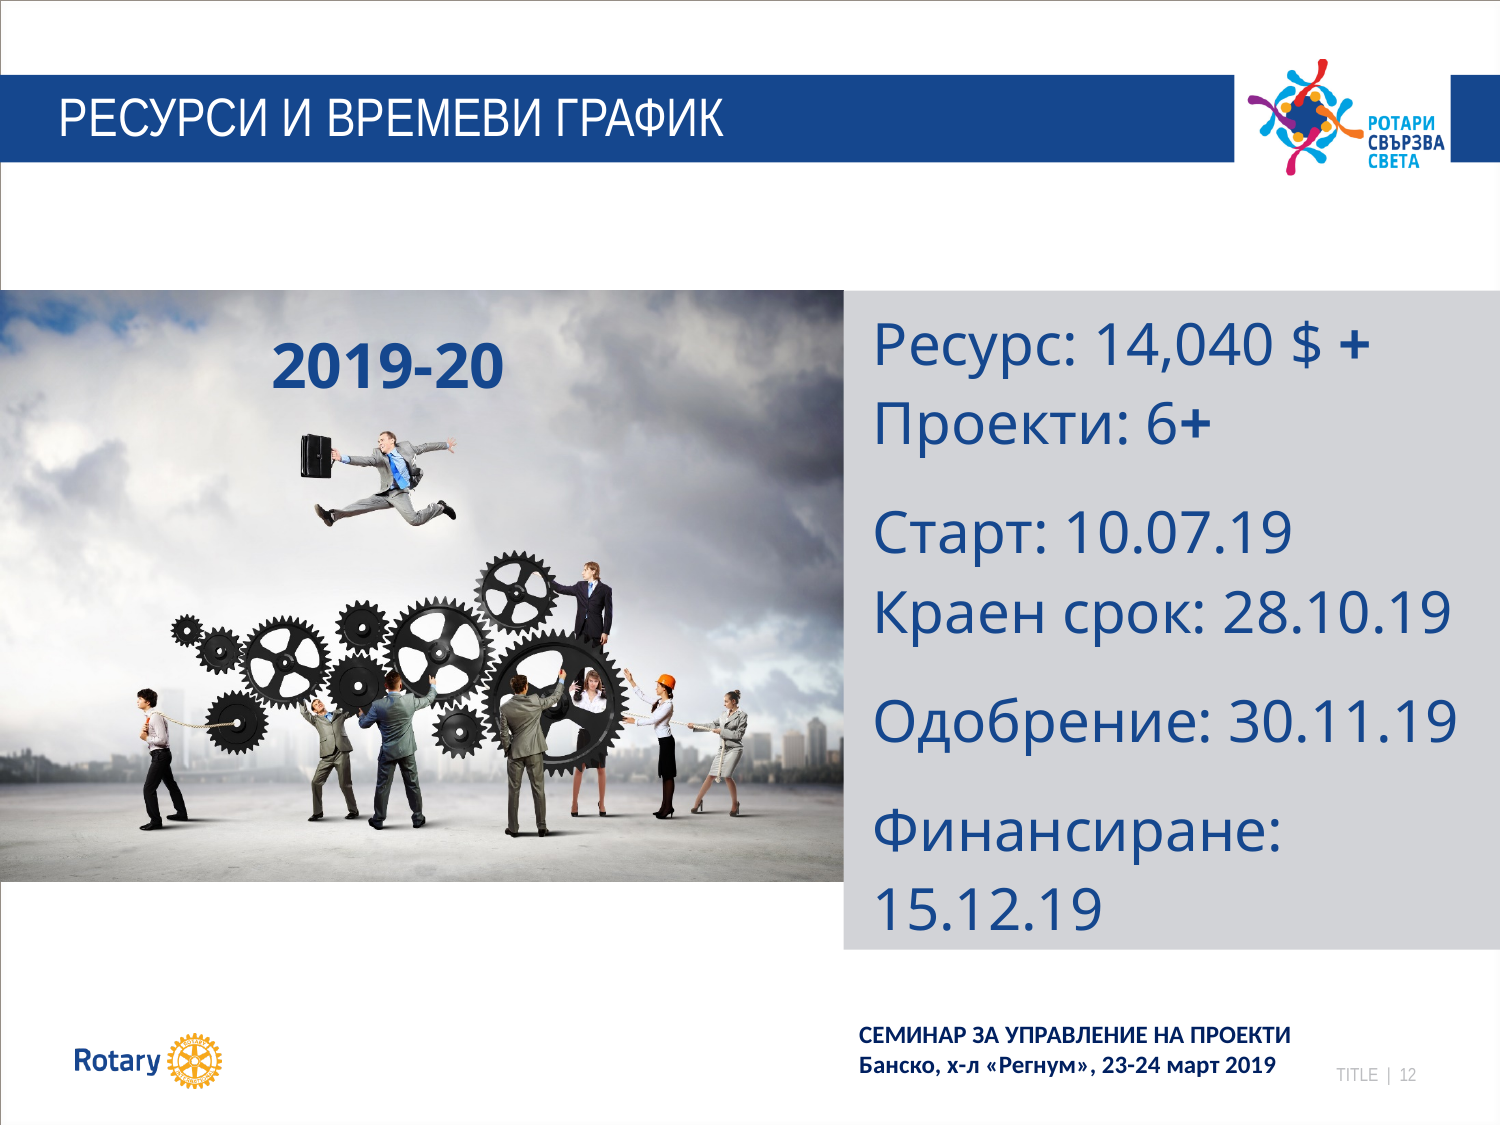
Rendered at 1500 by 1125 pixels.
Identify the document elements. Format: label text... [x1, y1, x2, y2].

picture [75, 1033, 222, 1089]
title РЕСУРСИ И ВРЕМЕВИ ГРАФИК [59, 70, 1196, 159]
picture [1234, 59, 1451, 177]
text_box Ресурс: 14,040 $ + Проекти: 6+ Старт: 10.07.19 Краен срок: 28.10.19 Одобрение: 30.11.19 Финансиране: 15.12.19 [842, 289, 1500, 952]
picture [0, 290, 844, 882]
